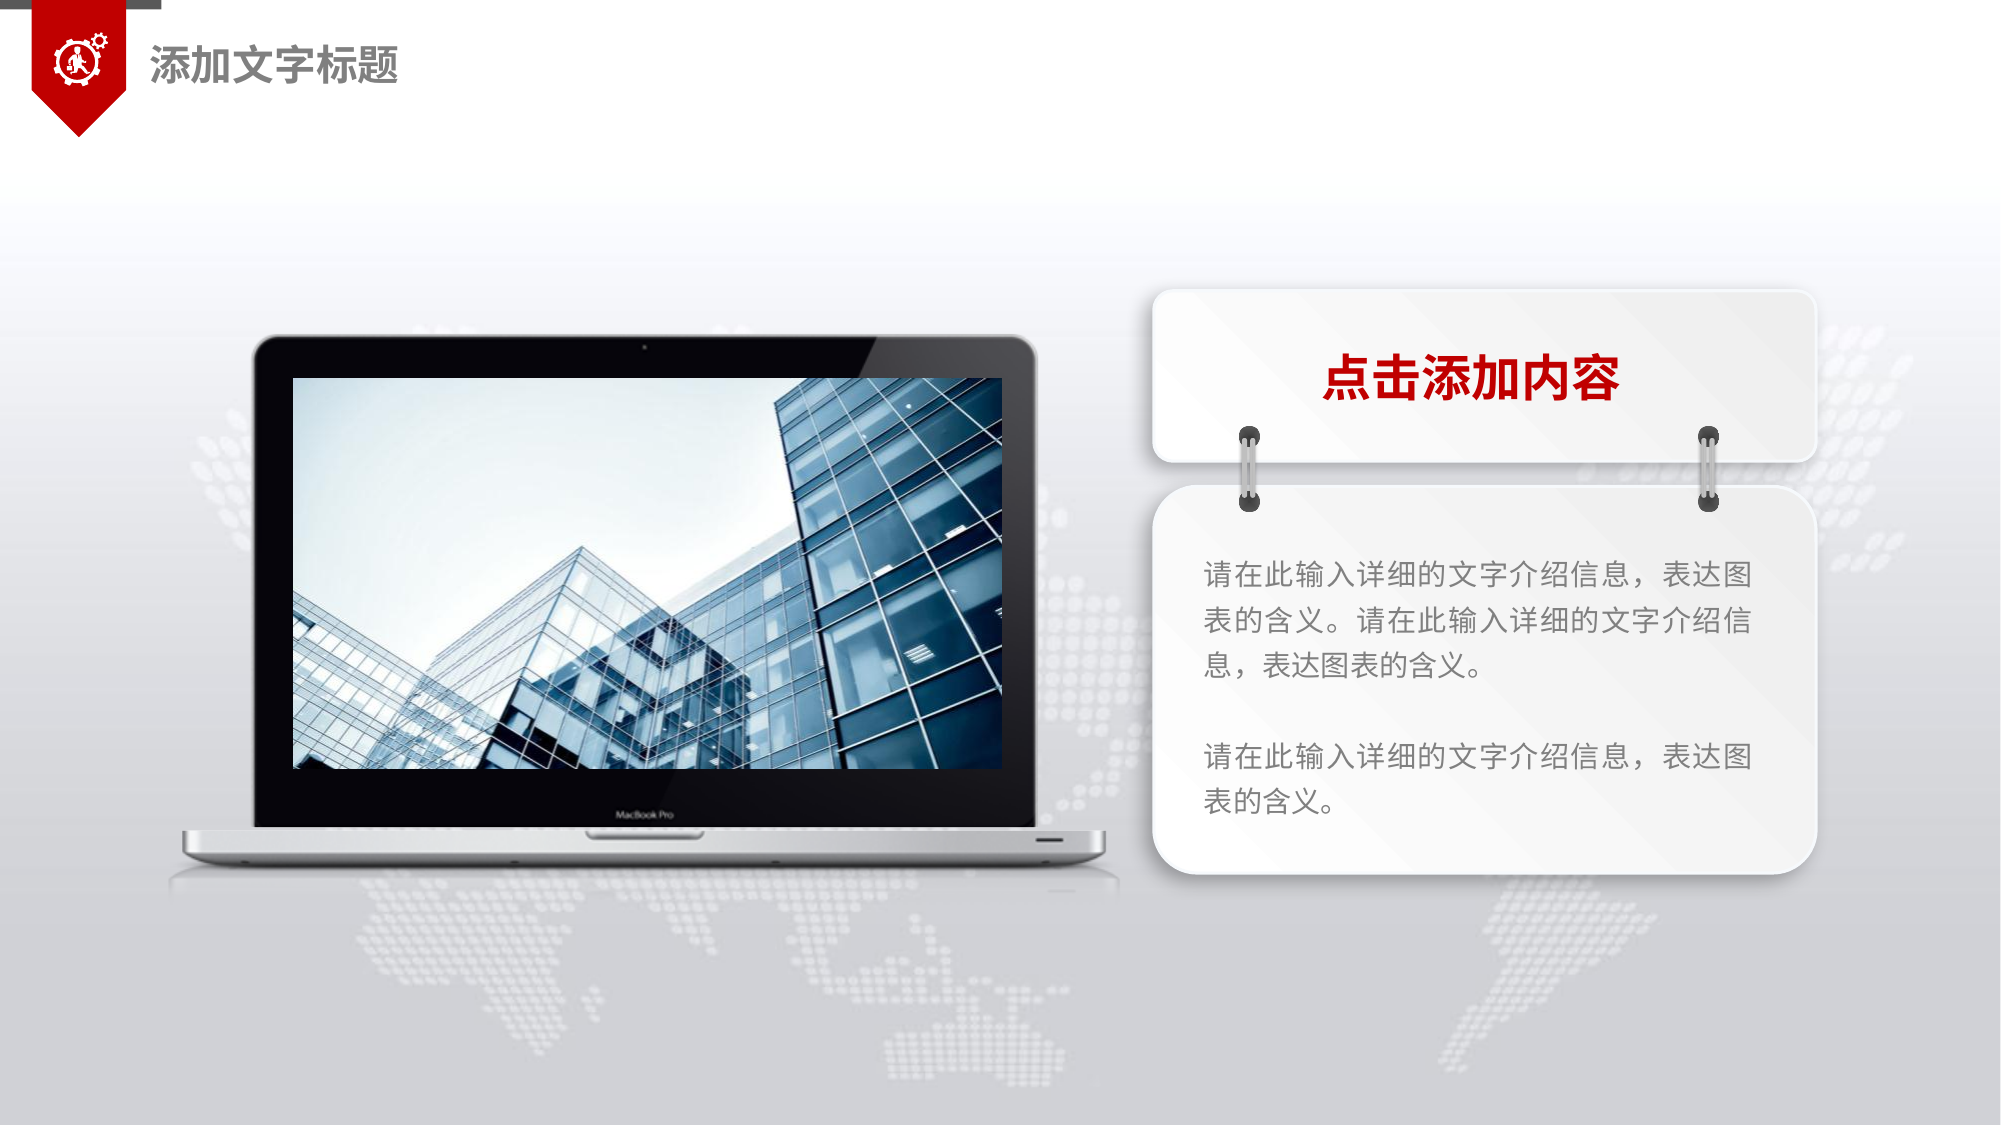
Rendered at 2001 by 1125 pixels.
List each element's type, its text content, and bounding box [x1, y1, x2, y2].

text_box [129, 0, 164, 12]
text_box 添加文字标题 [137, 33, 457, 95]
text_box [142, 300, 1148, 906]
text_box [0, 0, 29, 12]
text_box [1153, 290, 1817, 874]
picture [0, 0, 2001, 1125]
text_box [31, 0, 127, 138]
